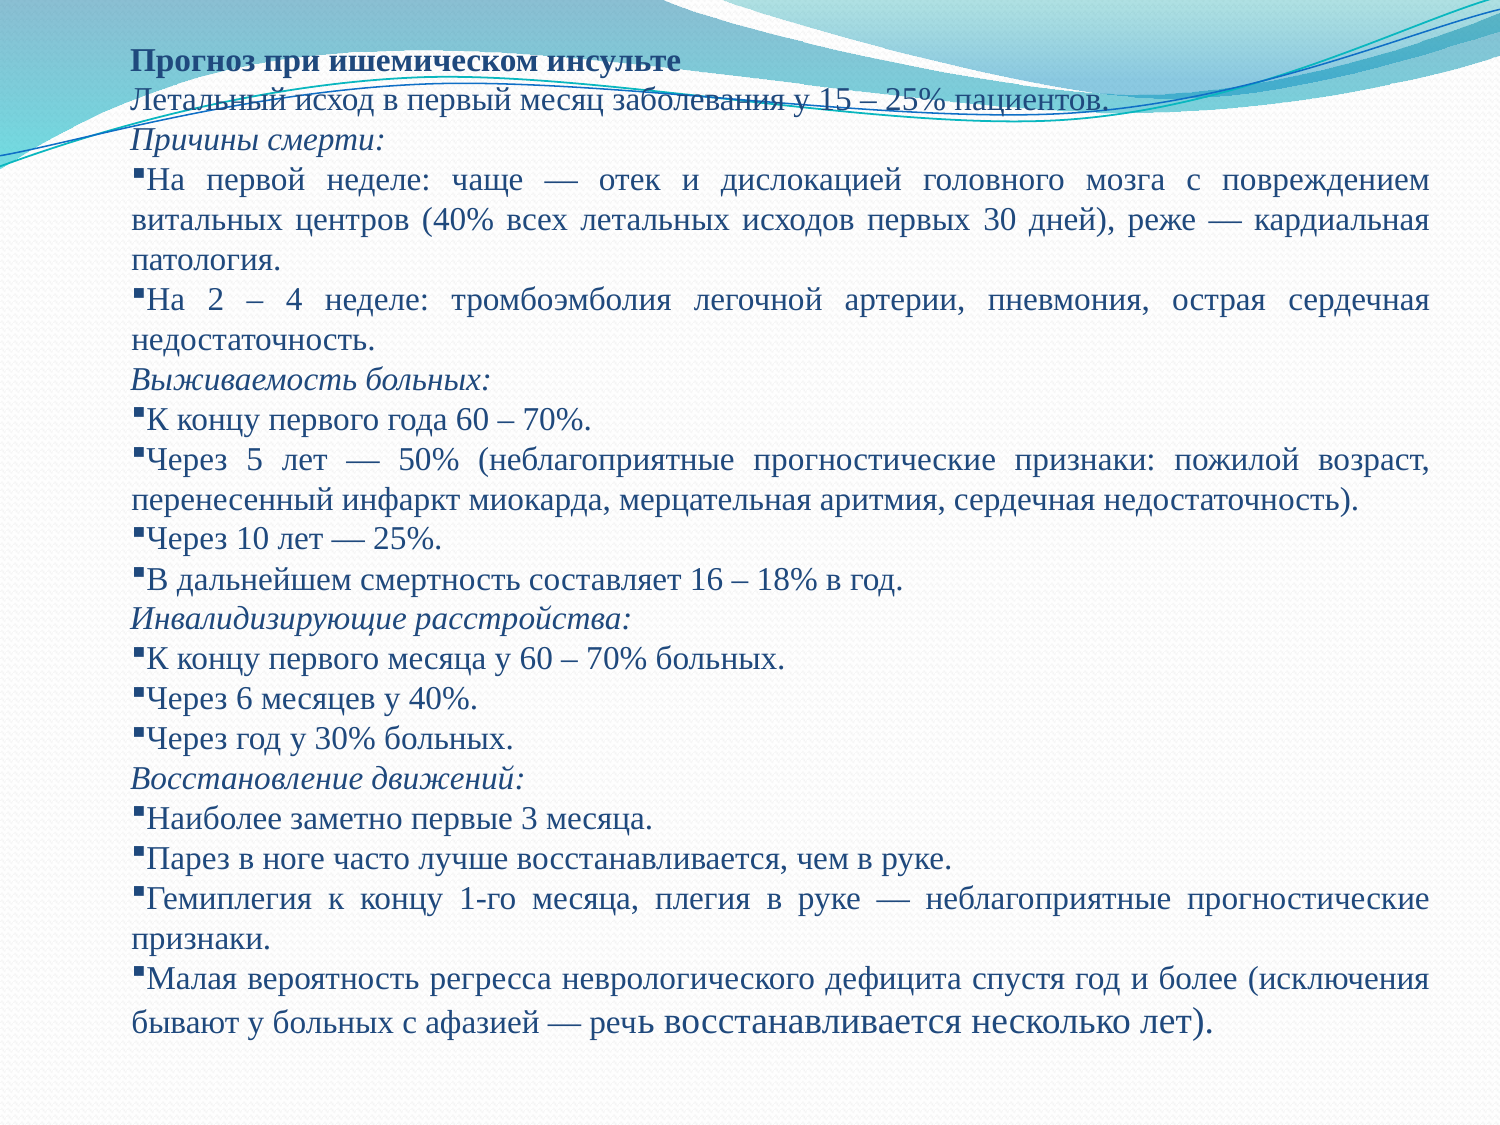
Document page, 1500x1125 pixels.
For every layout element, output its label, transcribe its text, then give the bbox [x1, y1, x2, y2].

text_box Прогноз при ишемическом инсульте Летальный исход в первый месяц заболевания у 15 – 25% пациентов. Причины смерти: На первой неделе: чаще — отек и дислокацией головного мозга с повреждением витальных центров (40% всех летальных исходов первых 30 дней), реже — кардиальная патология. На 2 – 4 неделе: тромбоэмболия легочной артерии, пневмония, острая сердечная недостаточность. Выживаемость больных: К концу первого года 60 – 70%. Через 5 лет — 50% (неблагоприятные прогностические признаки: пожилой возраст, перенесенный инфаркт миокарда, мерцательная аритмия, сердечная недостаточность). Через 10 лет — 25%. В дальнейшем смертность составляет 16 – 18% в год. Инвалидизирующие расстройства: К концу первого месяца у 60 – 70% больных. Через 6 месяцев у 40%. Через год у 30% больных. Восстановление движений: Наиболее заметно первые 3 месяца. Парез в ноге часто лучше восстанавливается, чем в руке. Гемиплегия к концу 1-го месяца, плегия в руке — неблагоприятные прогностические признаки. Малая вероятность регресса неврологического дефицита спустя год и более (исключения бывают у больных с афазией — речь восстанавливается несколько лет). [41, 30, 1447, 1041]
